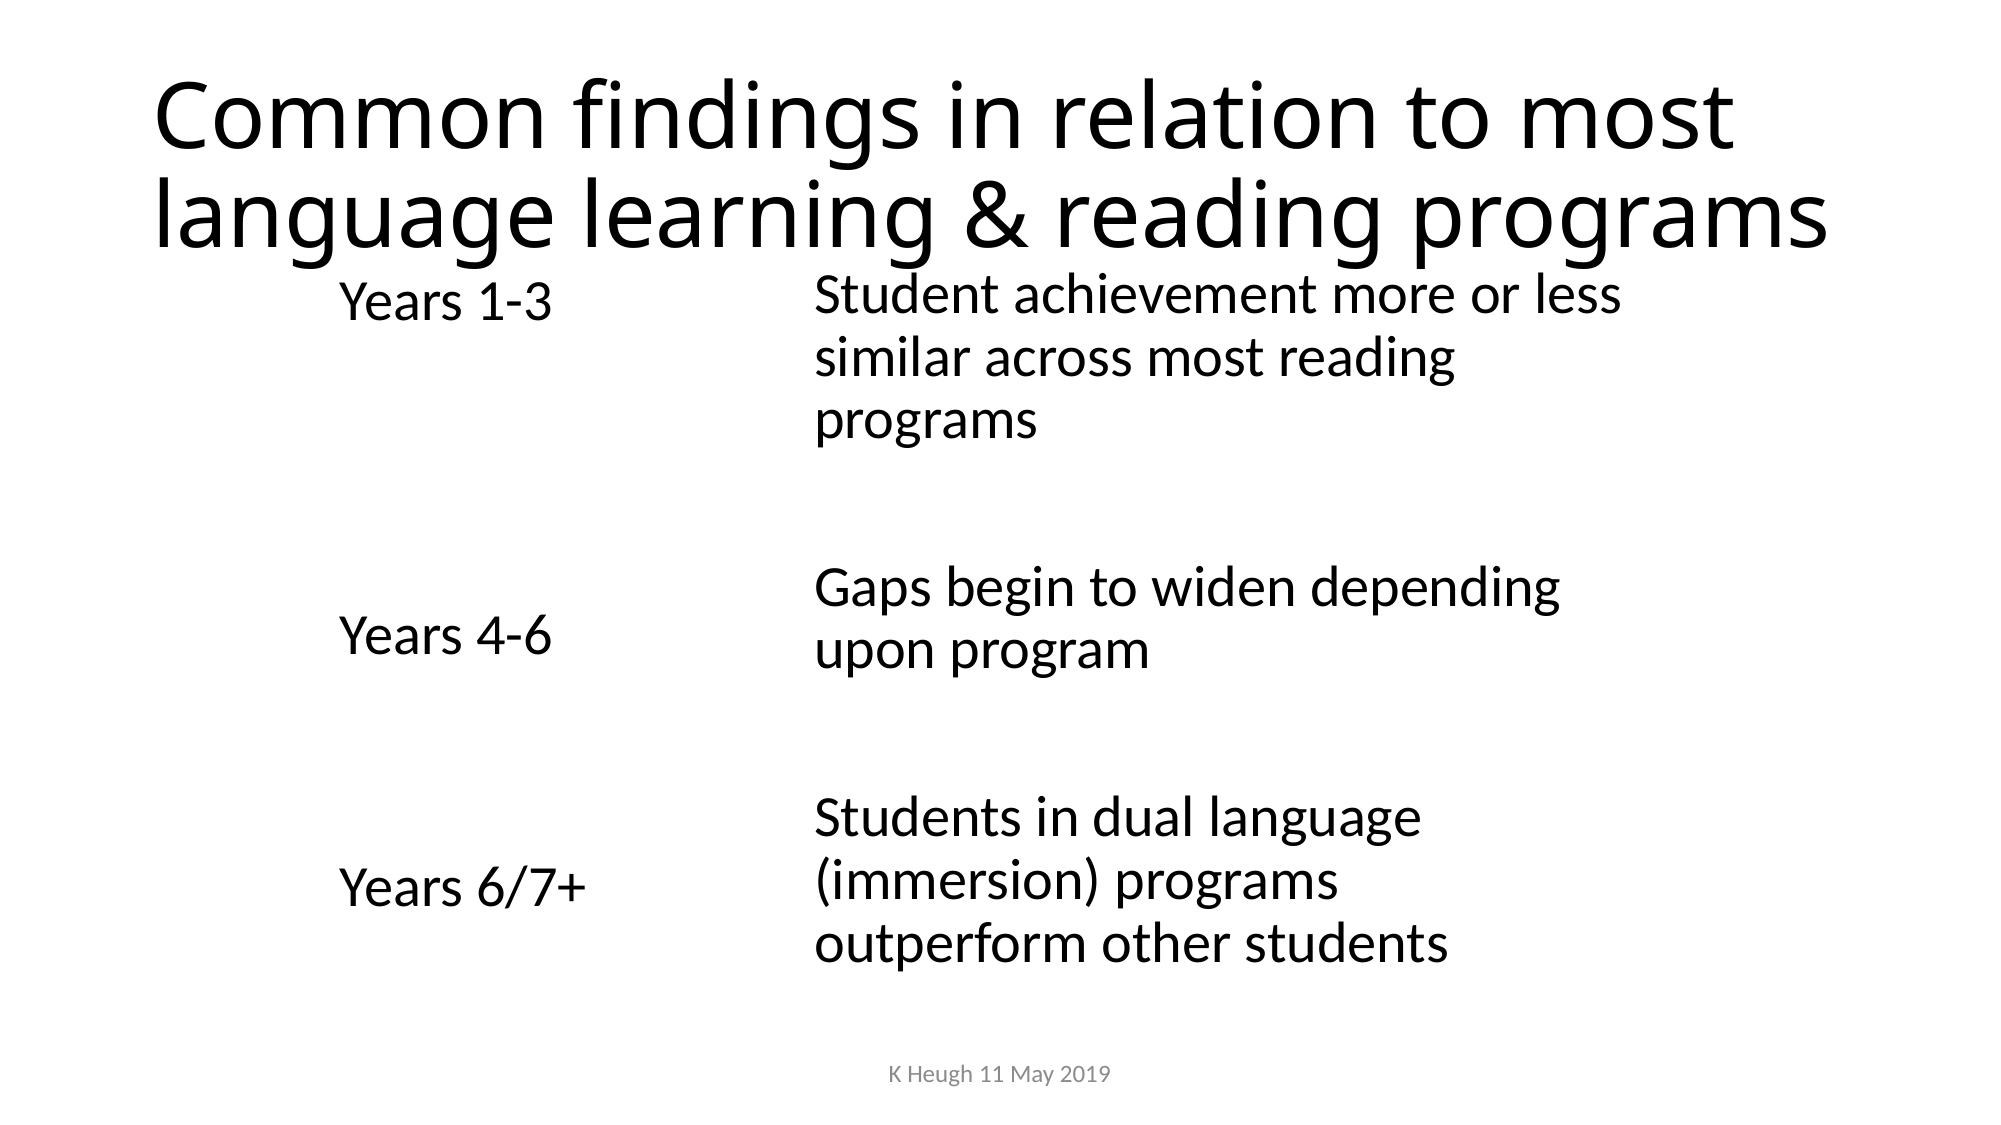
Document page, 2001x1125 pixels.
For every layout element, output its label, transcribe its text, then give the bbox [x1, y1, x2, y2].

list Student achievement more or less similar across most reading programs Gaps begin to widen depending upon program Students in dual language (immersion) programs outperform other students [799, 255, 1638, 998]
footer K Heugh 11 May 2019 [662, 1042, 1338, 1103]
list Years 1-3 Years 4-6 Years 6/7+ [324, 262, 764, 1005]
title Common findings in relation to most language learning & reading programs [137, 59, 1863, 278]
